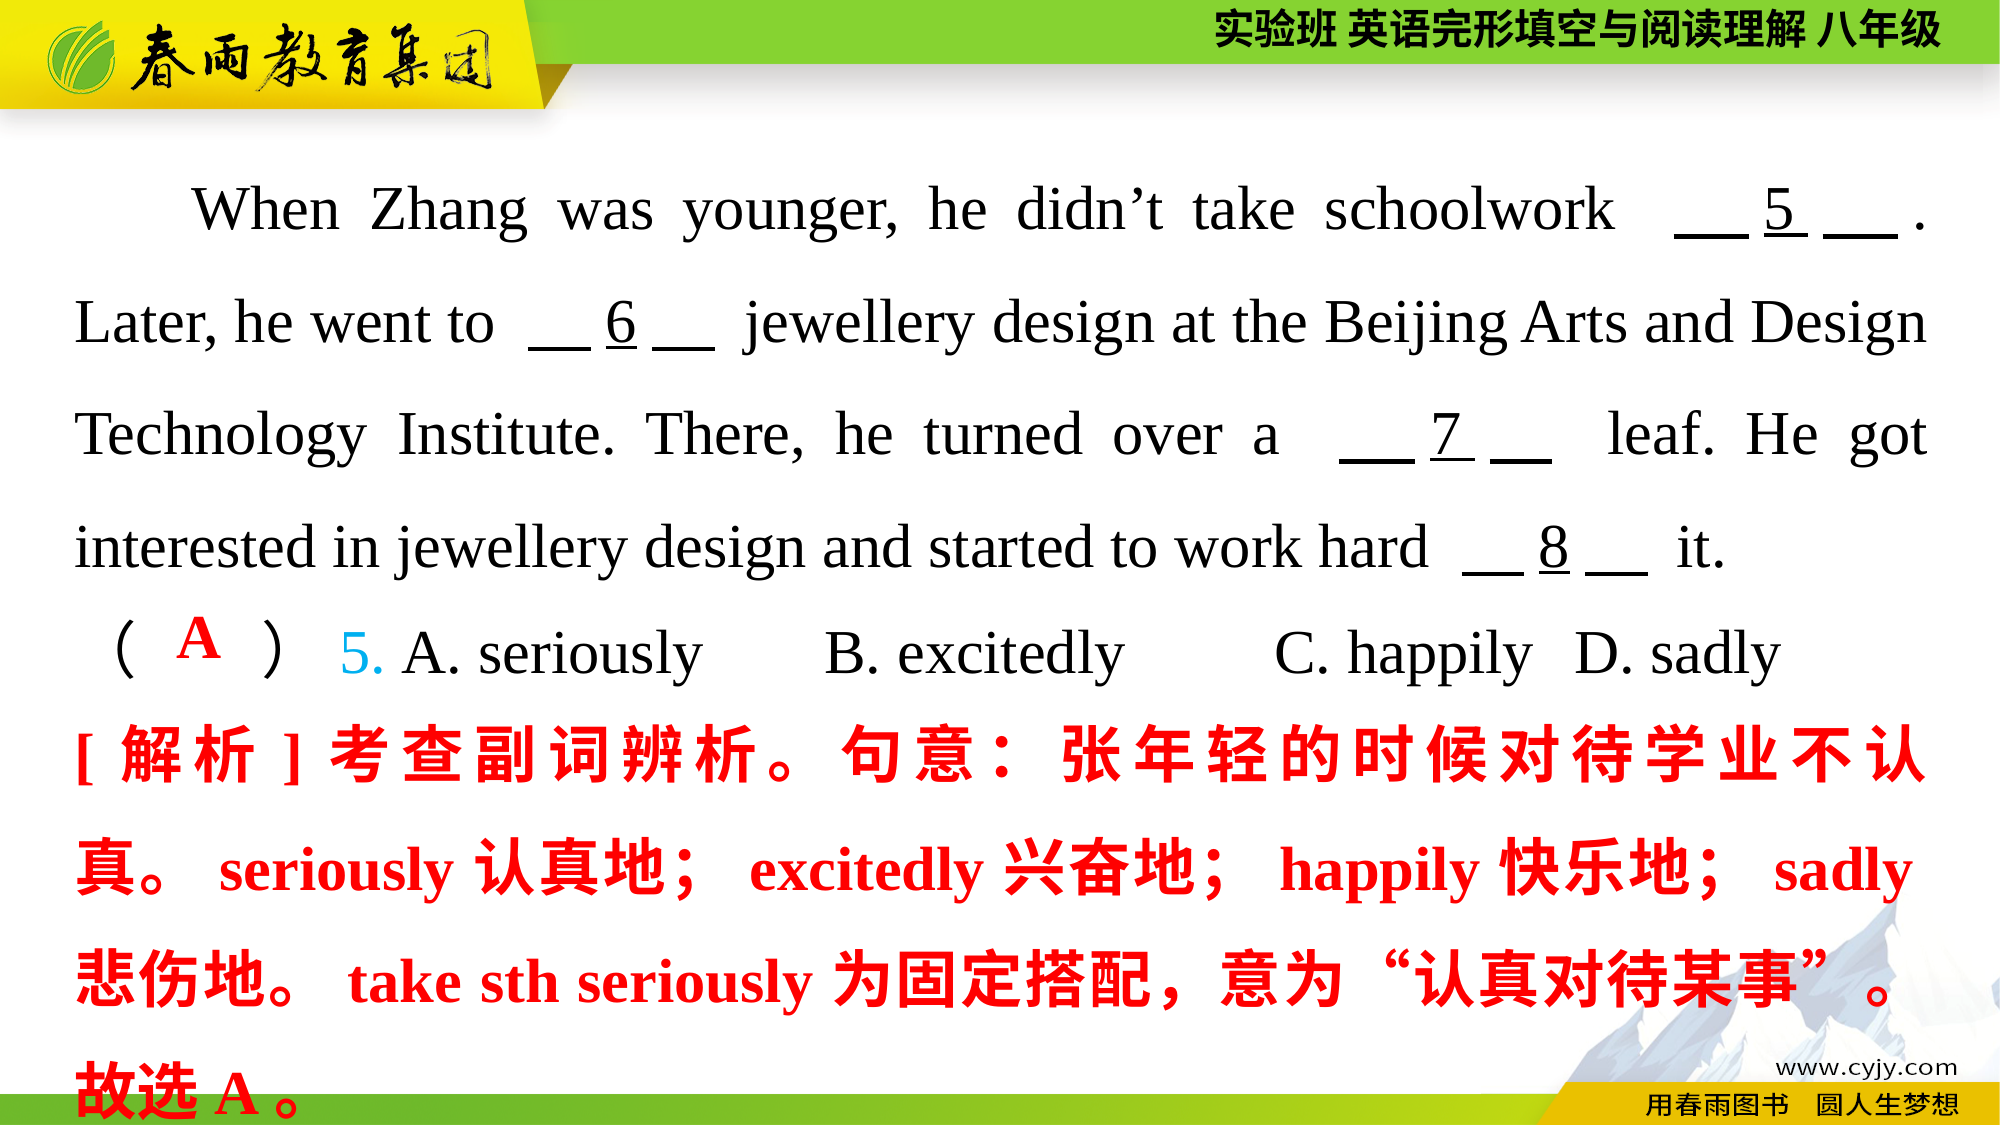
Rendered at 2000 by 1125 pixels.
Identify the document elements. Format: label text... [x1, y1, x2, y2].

text_box （ ）5. A. seriously B. excitedly C. happily D. sadly [59, 566, 1944, 670]
text_box [解析]考查副词辨析。句意：张年轻的时候对待学业不认真。seriously认真地；excitedly兴奋地；happily快乐地；sadly悲伤地。take sth seriously为固定搭配，意为“认真对待某事”。故选A。 [59, 670, 1944, 1125]
list When Zhang was younger, he didn’t take schoolwork 5 . Later, he went to 6 jewellery design at the Beijing Arts and Design Technology Institute. There, he turned over a 7 leaf. He got interested in jewellery design and started to work hard 8 it. [59, 122, 1944, 566]
picture [0, 0, 2000, 1125]
text_box A [161, 589, 237, 670]
